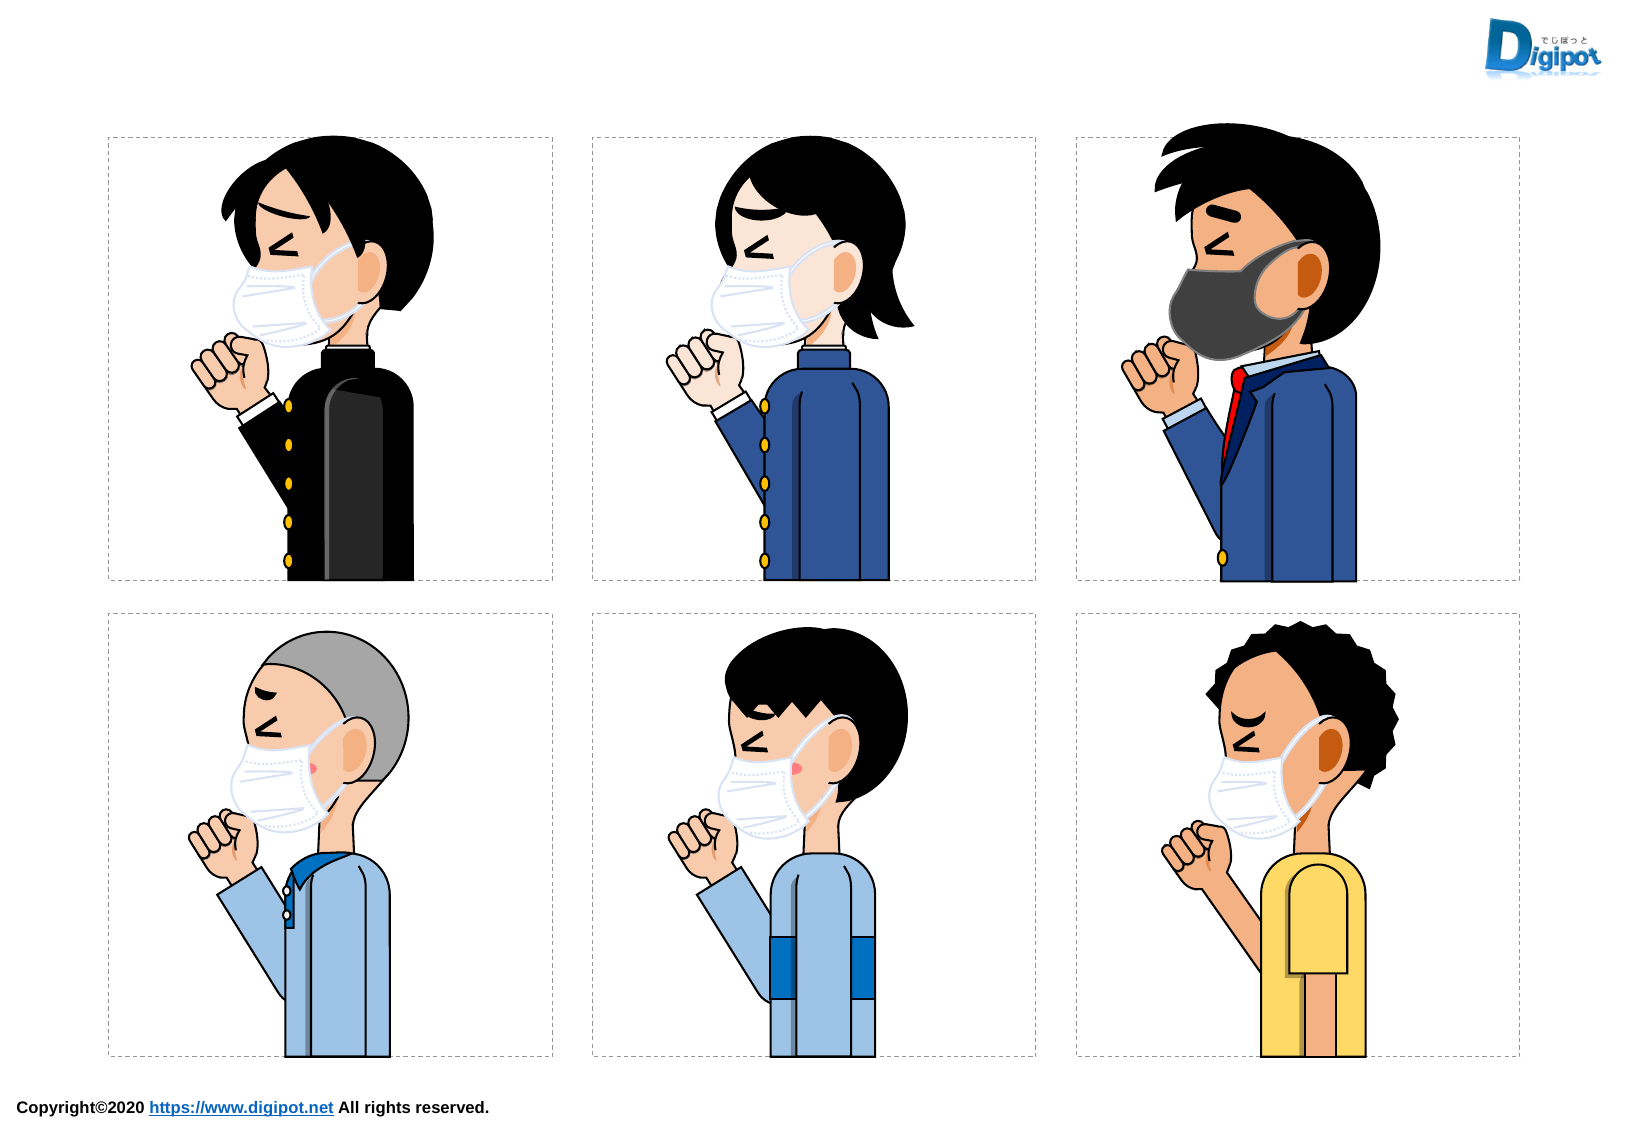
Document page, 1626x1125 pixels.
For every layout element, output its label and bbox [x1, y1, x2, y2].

text_box [714, 628, 908, 1057]
text_box [1209, 626, 1414, 1058]
picture [1485, 18, 1602, 82]
text_box [231, 631, 409, 1057]
text_box [705, 126, 905, 581]
text_box [206, 125, 432, 581]
text_box [1153, 125, 1380, 582]
